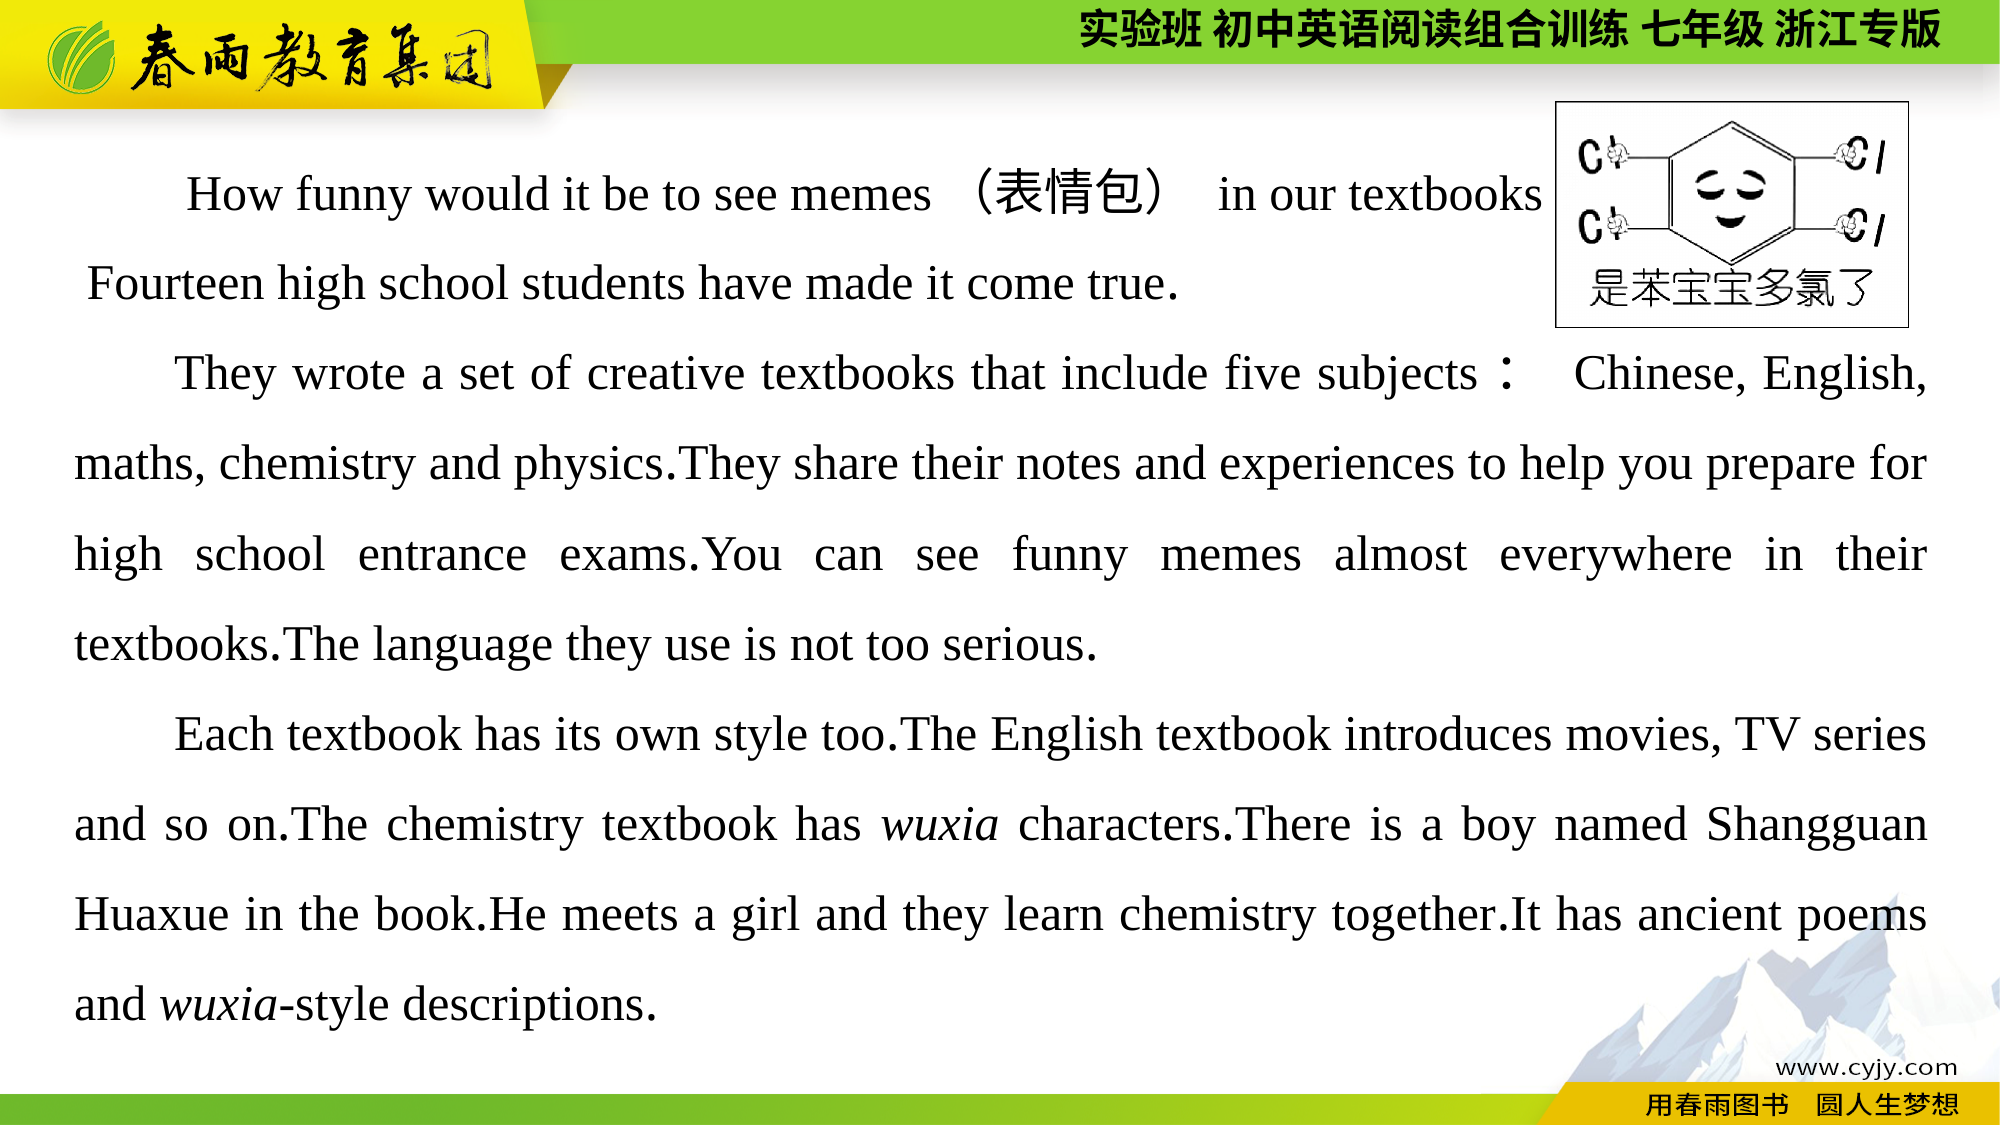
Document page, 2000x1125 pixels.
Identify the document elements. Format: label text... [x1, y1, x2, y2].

list How funny would it be to see memes（表情包） in our textbooks？ Fourteen high school students have made it come true. They wrote a set of creative textbooks that include five subjects： Chinese, English, maths, chemistry and physics.They share their notes and experiences to help you prepare for high school entrance exams.You can see funny memes almost everywhere in their textbooks.The language they use is not too serious. Each textbook has its own style too.The English textbook introduces movies, TV series and so on.The chemistry textbook has wuxia characters.There is a boy named Shangguan Huaxue in the book.He meets a girl and they learn chemistry together.It has ancient poems and wuxia-style descriptions. [59, 122, 1944, 1035]
picture [0, 0, 2000, 1125]
